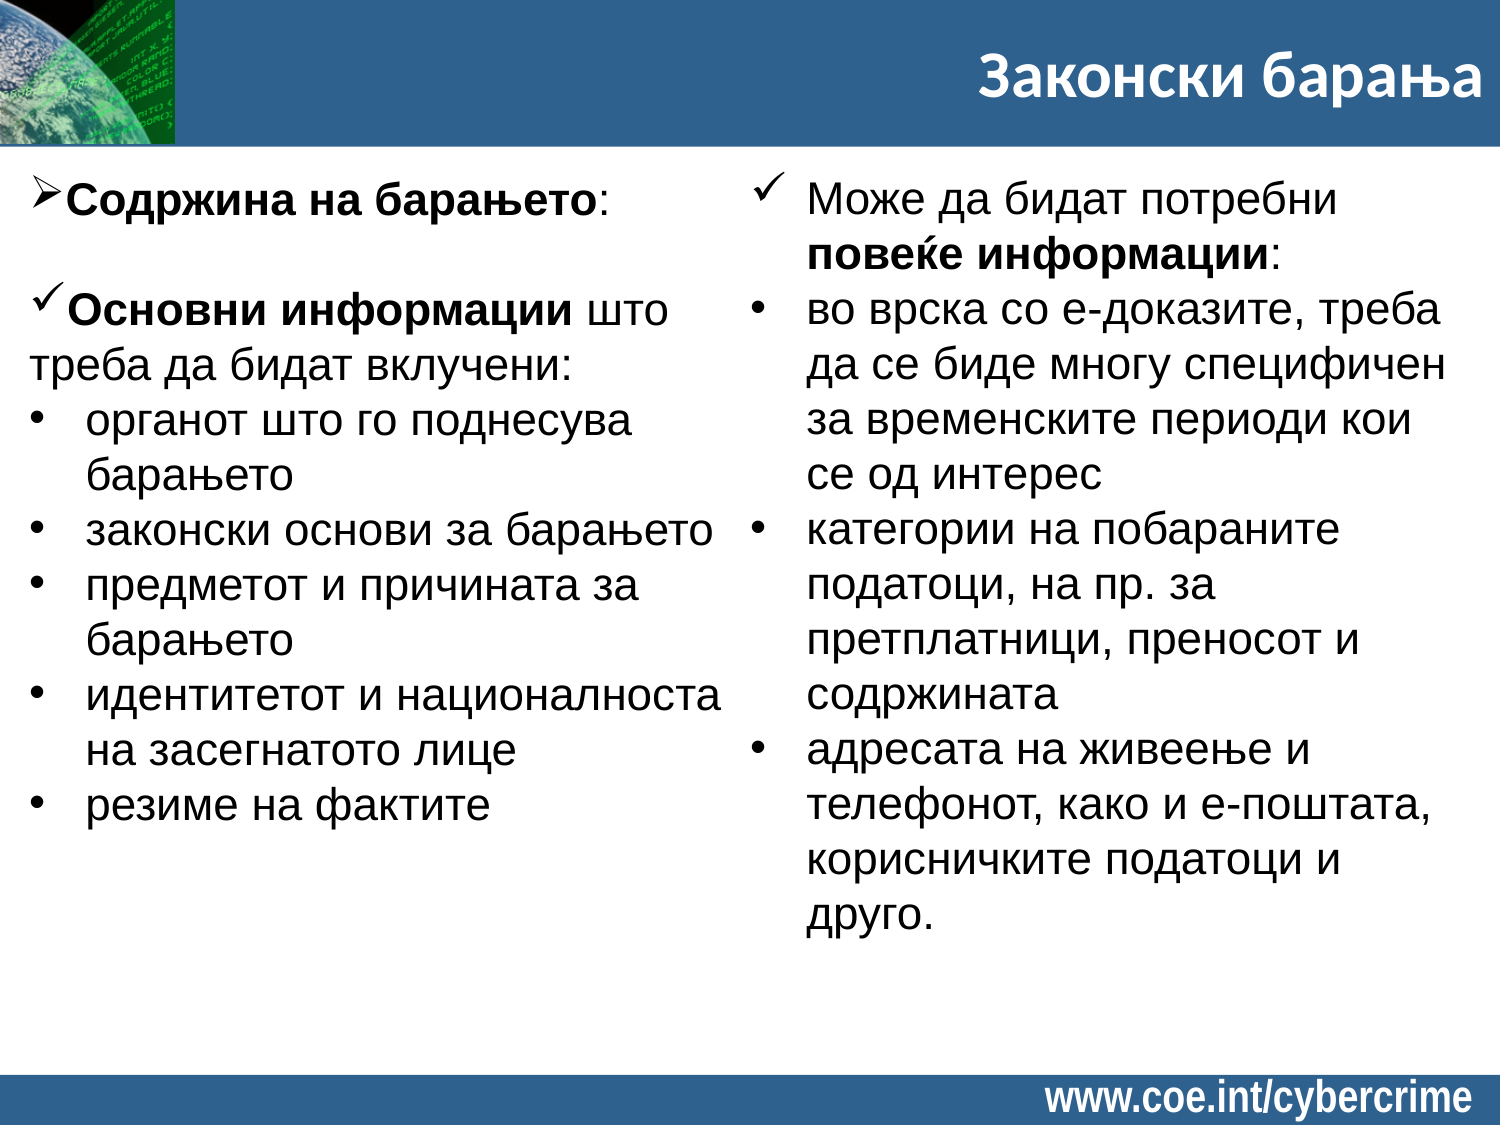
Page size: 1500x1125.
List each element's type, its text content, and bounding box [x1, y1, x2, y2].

text_box Законски барања [177, 0, 1500, 149]
picture [0, 0, 175, 144]
text_box Може да бидат потребни повеќе информации: во врска со е-доказите, треба да се биде многу специфичен за временските периоди кои се од интерес категории на побараните податоци, на пр. за претплатници, преносот и содржината адресата на живеење и телефонот, како и е-поштата, корисничките податоци и друго. [735, 161, 1486, 1001]
text_box www.coe.int/cybercrime [1030, 1059, 1500, 1125]
text_box [0, 1073, 1030, 1125]
text_box Содржина на барањето: Основни информации што треба да бидат вклучени: органот што го поднесува барањето законски основи за барањето предметот и причината за барањето идентитетот и националноста на засегнатото лице резиме на фактите [14, 162, 735, 892]
